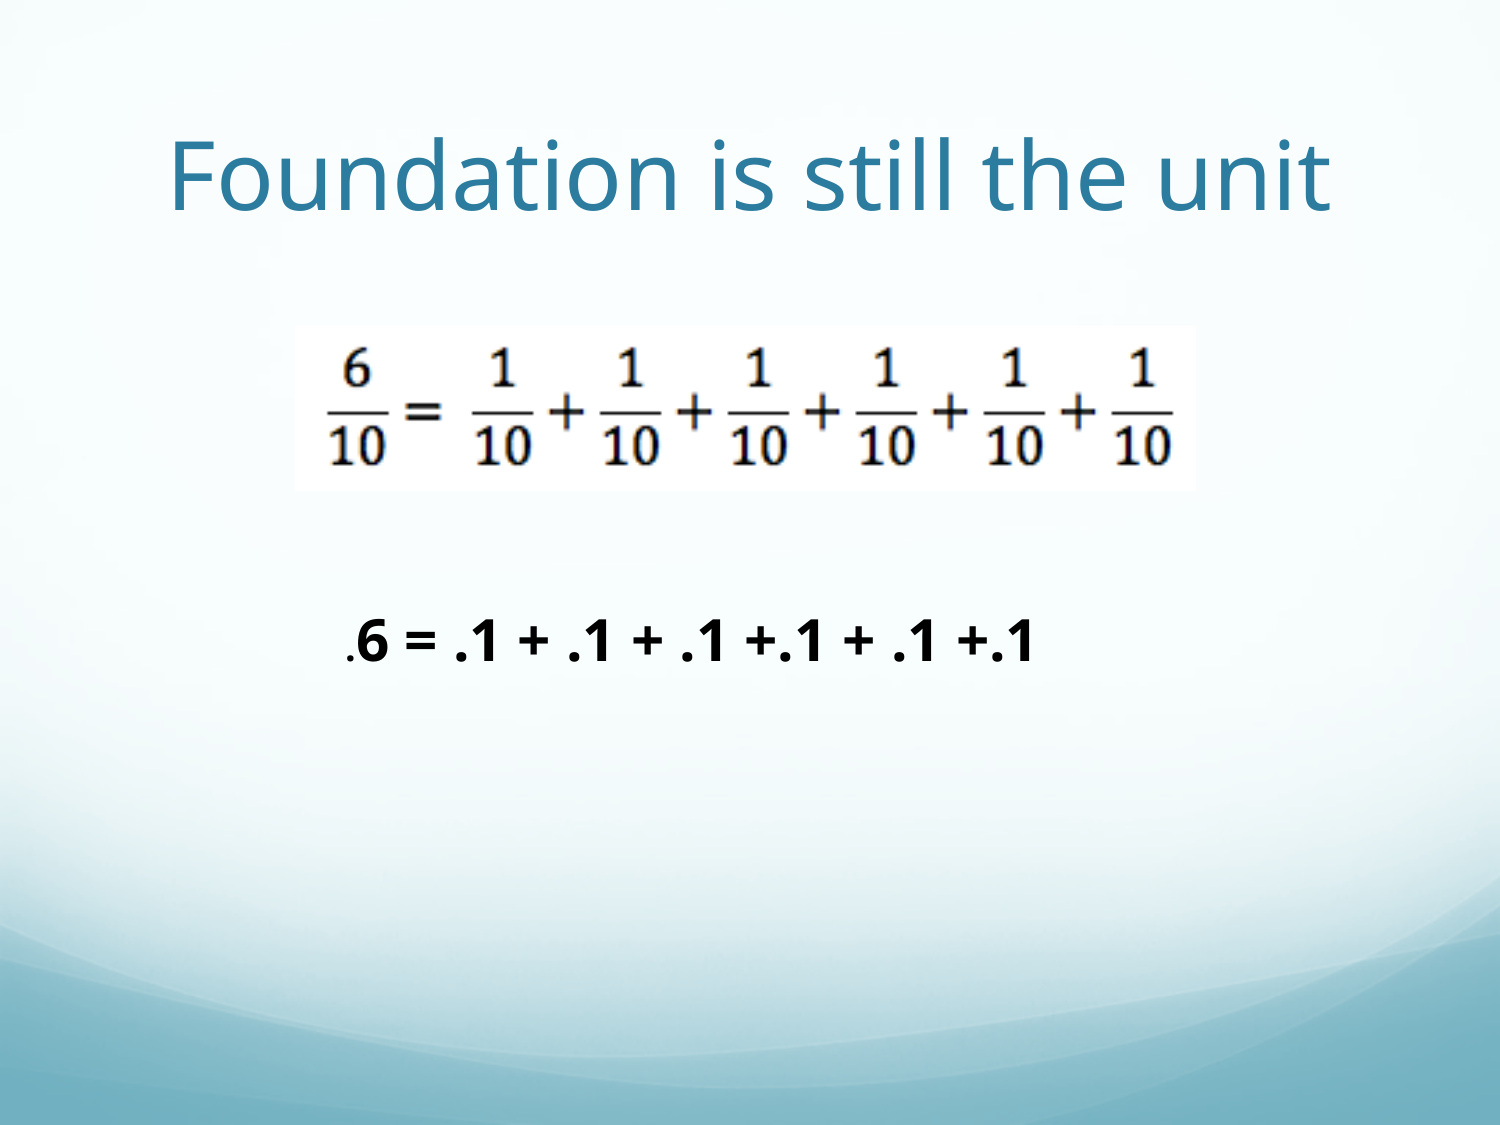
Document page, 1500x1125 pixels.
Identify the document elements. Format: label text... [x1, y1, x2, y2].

title Foundation is still the unit [90, 17, 1410, 237]
picture [295, 325, 1197, 491]
text_box .6 = .1 + .1 + .1 +.1 + .1 +.1 [330, 595, 1302, 681]
